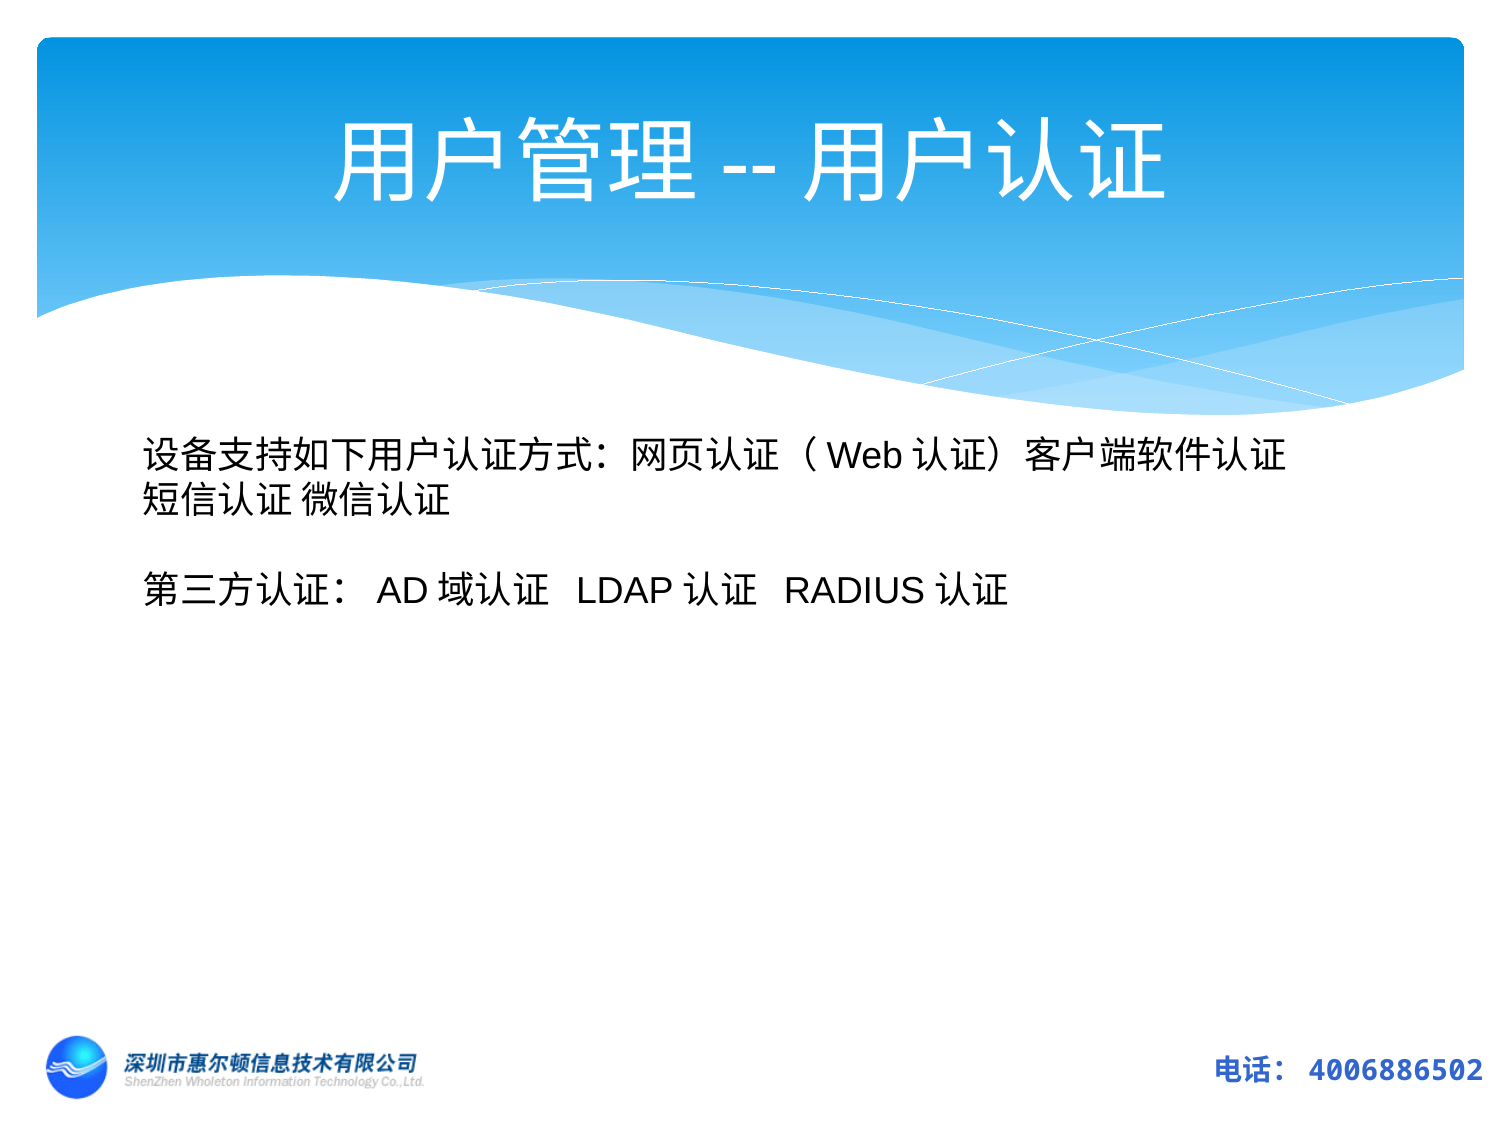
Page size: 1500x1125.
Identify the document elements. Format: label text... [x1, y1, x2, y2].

text_box 设备支持如下用户认证方式：网页认证（Web认证）客户端软件认证 短信认证 微信认证 第三方认证：AD域认证 LDAP认证 RADIUS认证 [127, 423, 1353, 709]
title 用户管理--用户认证 [74, 55, 1426, 262]
picture [24, 1024, 438, 1110]
